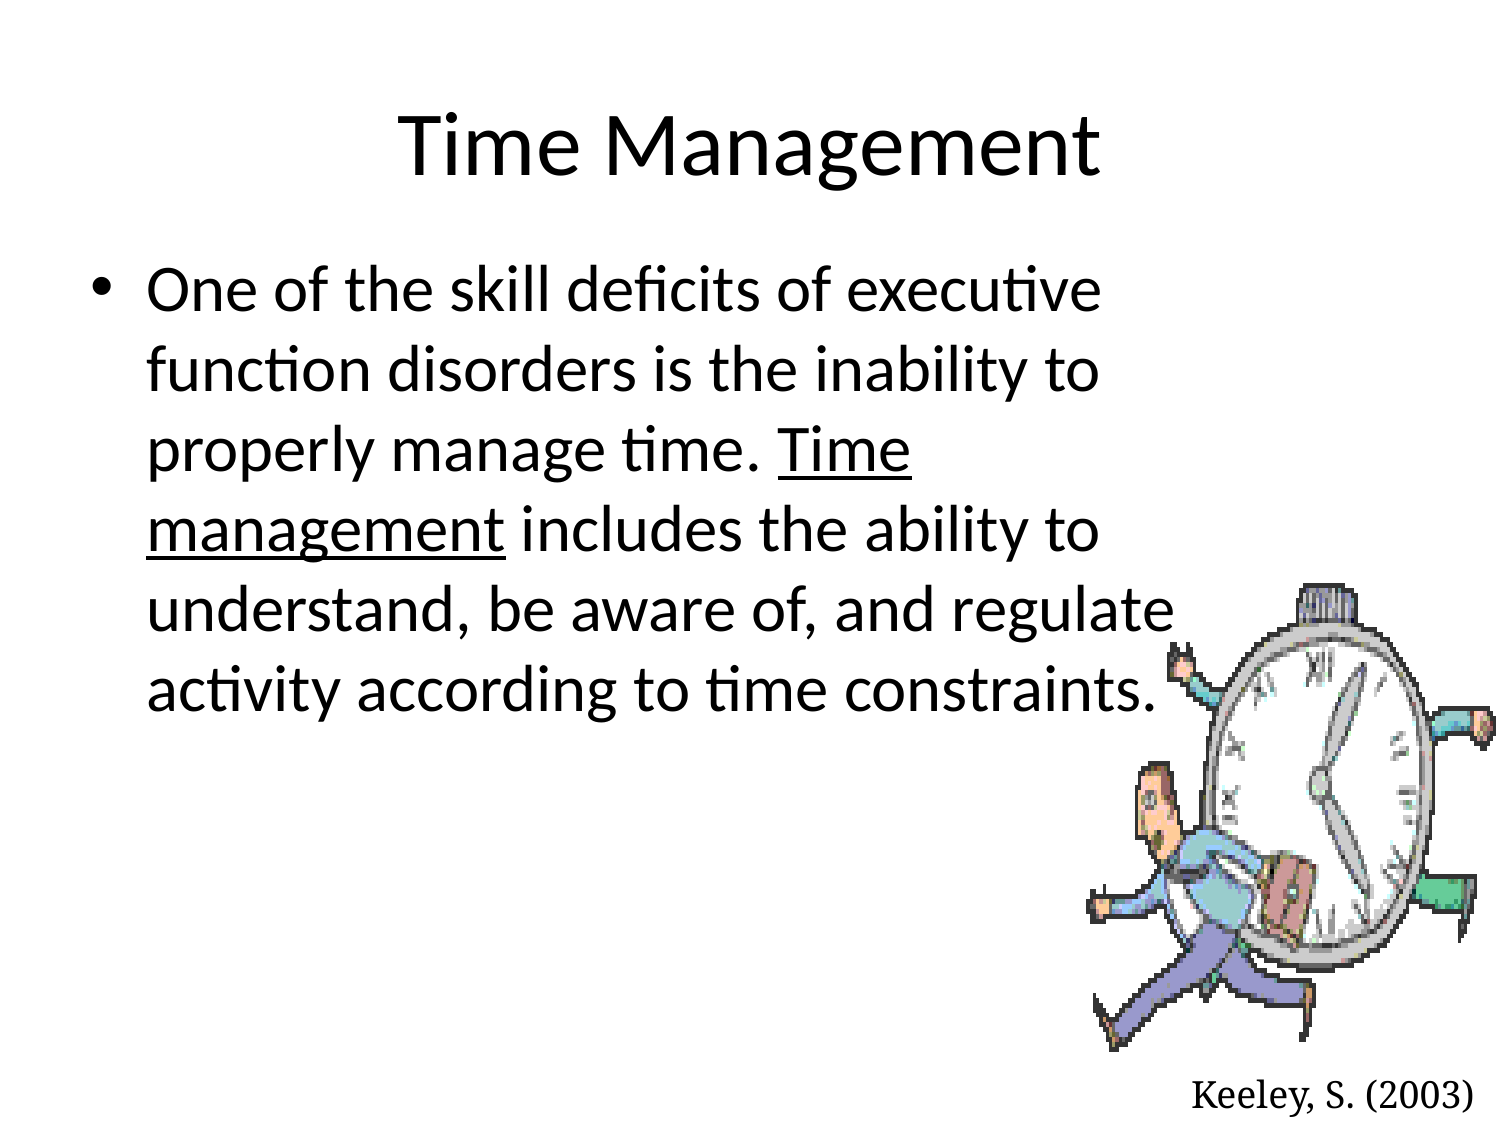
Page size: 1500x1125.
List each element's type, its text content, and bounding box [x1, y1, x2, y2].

list One of the skill deficits of executive function disorders is the inability to properly manage time. Time management includes the ability to understand, be aware of, and regulate activity according to time constraints. [75, 237, 1275, 913]
picture [1074, 549, 1500, 1092]
title Time Management [75, 45, 1425, 233]
text_box Keeley, S. (2003) [951, 1069, 1490, 1125]
